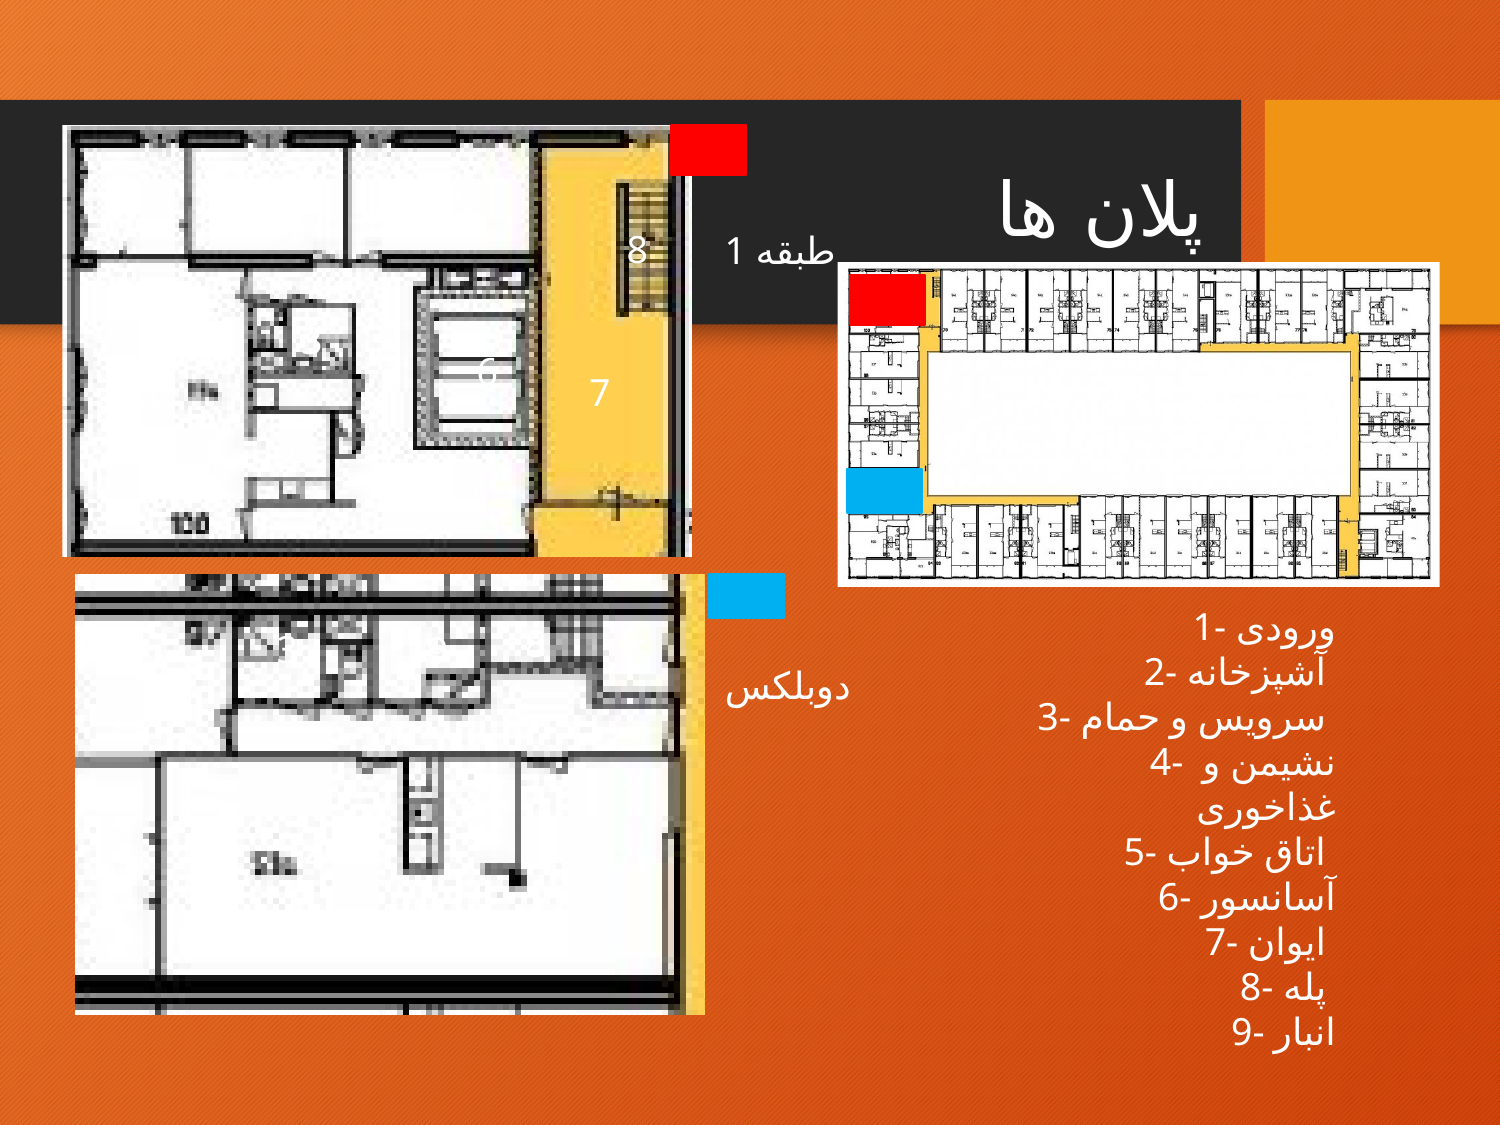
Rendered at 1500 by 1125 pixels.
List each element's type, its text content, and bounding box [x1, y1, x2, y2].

text_box [693, 124, 747, 176]
text_box 1 طبقه [709, 220, 975, 280]
text_box 1- ورودی 2- آشپزخانه 3- سرویس و حمام 4- نشیمن و غذاخوری 5- اتاق خواب 6- آسانسور 7- ایوان 8- پله 9- انبار [1012, 595, 1351, 1061]
picture [0, 124, 1500, 587]
text_box دوبلکس [709, 654, 975, 715]
text_box [708, 573, 785, 619]
picture [74, 573, 706, 1016]
title پلان ها [87, 123, 1219, 301]
